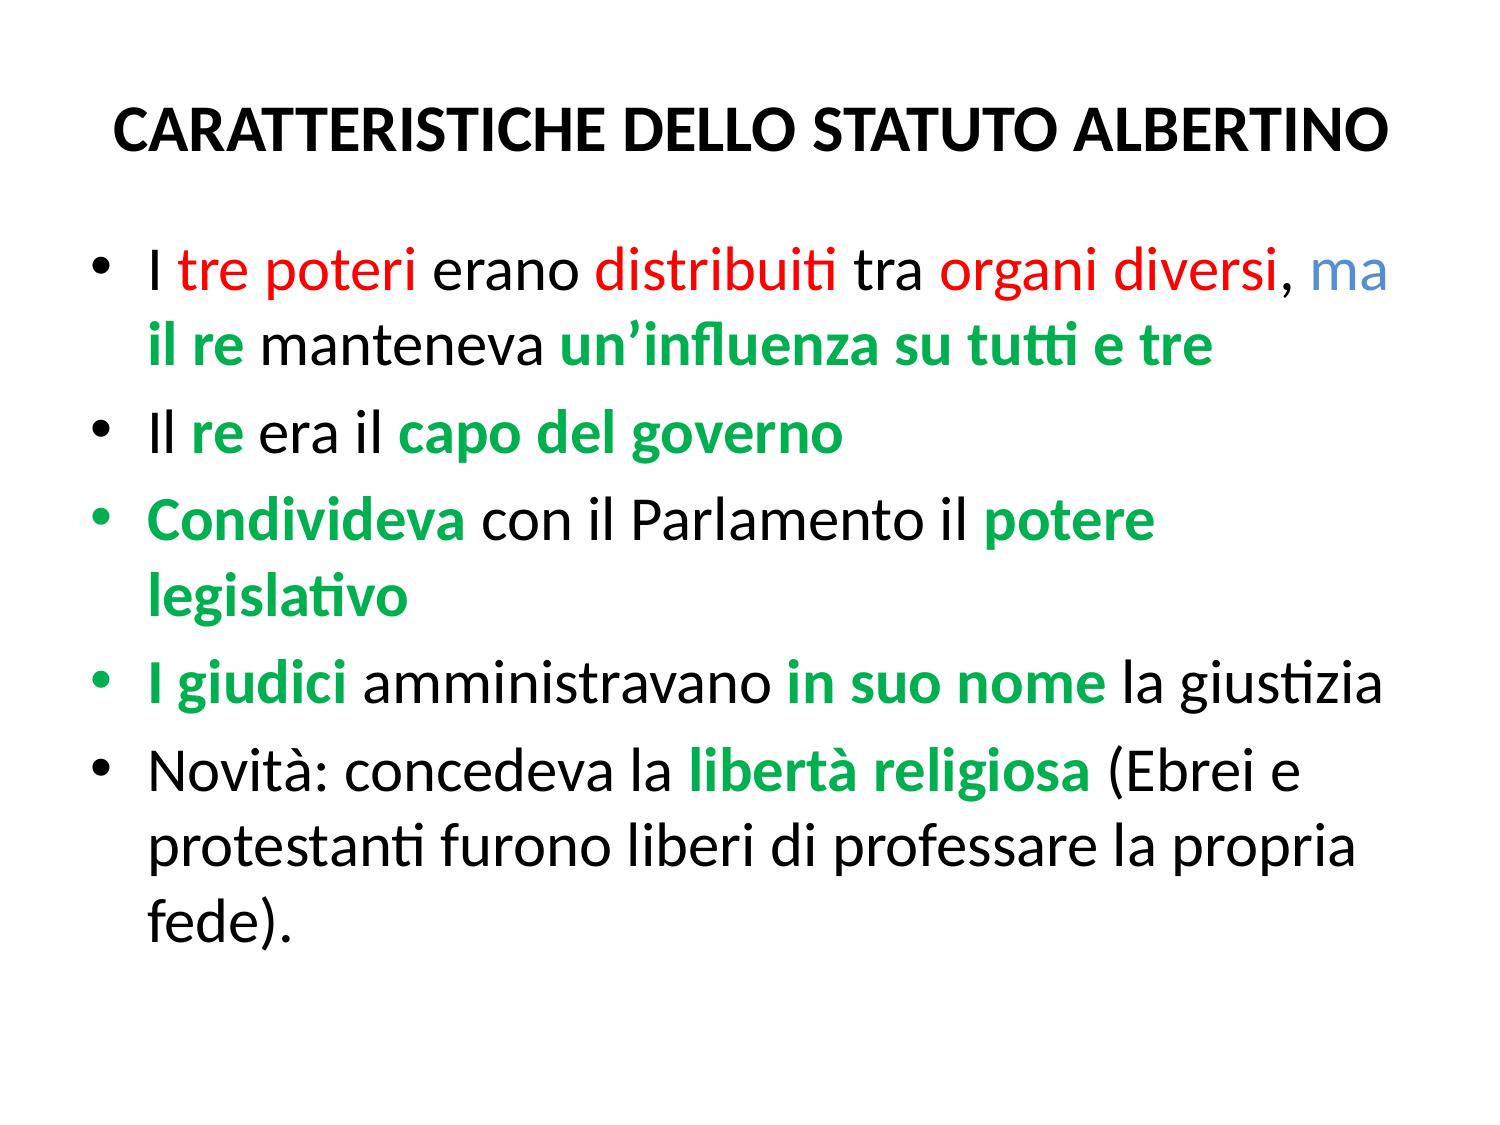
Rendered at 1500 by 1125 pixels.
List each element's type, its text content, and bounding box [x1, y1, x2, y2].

title CARATTERISTICHE DELLO STATUTO ALBERTINO [76, 30, 1427, 219]
list I tre poteri erano distribuiti tra organi diversi, ma il re manteneva un’influenza su tutti e tre Il re era il capo del governo Condivideva con il Parlamento il potere legislativo I giudici amministravano in suo nome la giustizia Novità: concedeva la libertà religiosa (Ebrei e protestanti furono liberi di professare la propria fede). [75, 219, 1425, 1005]
